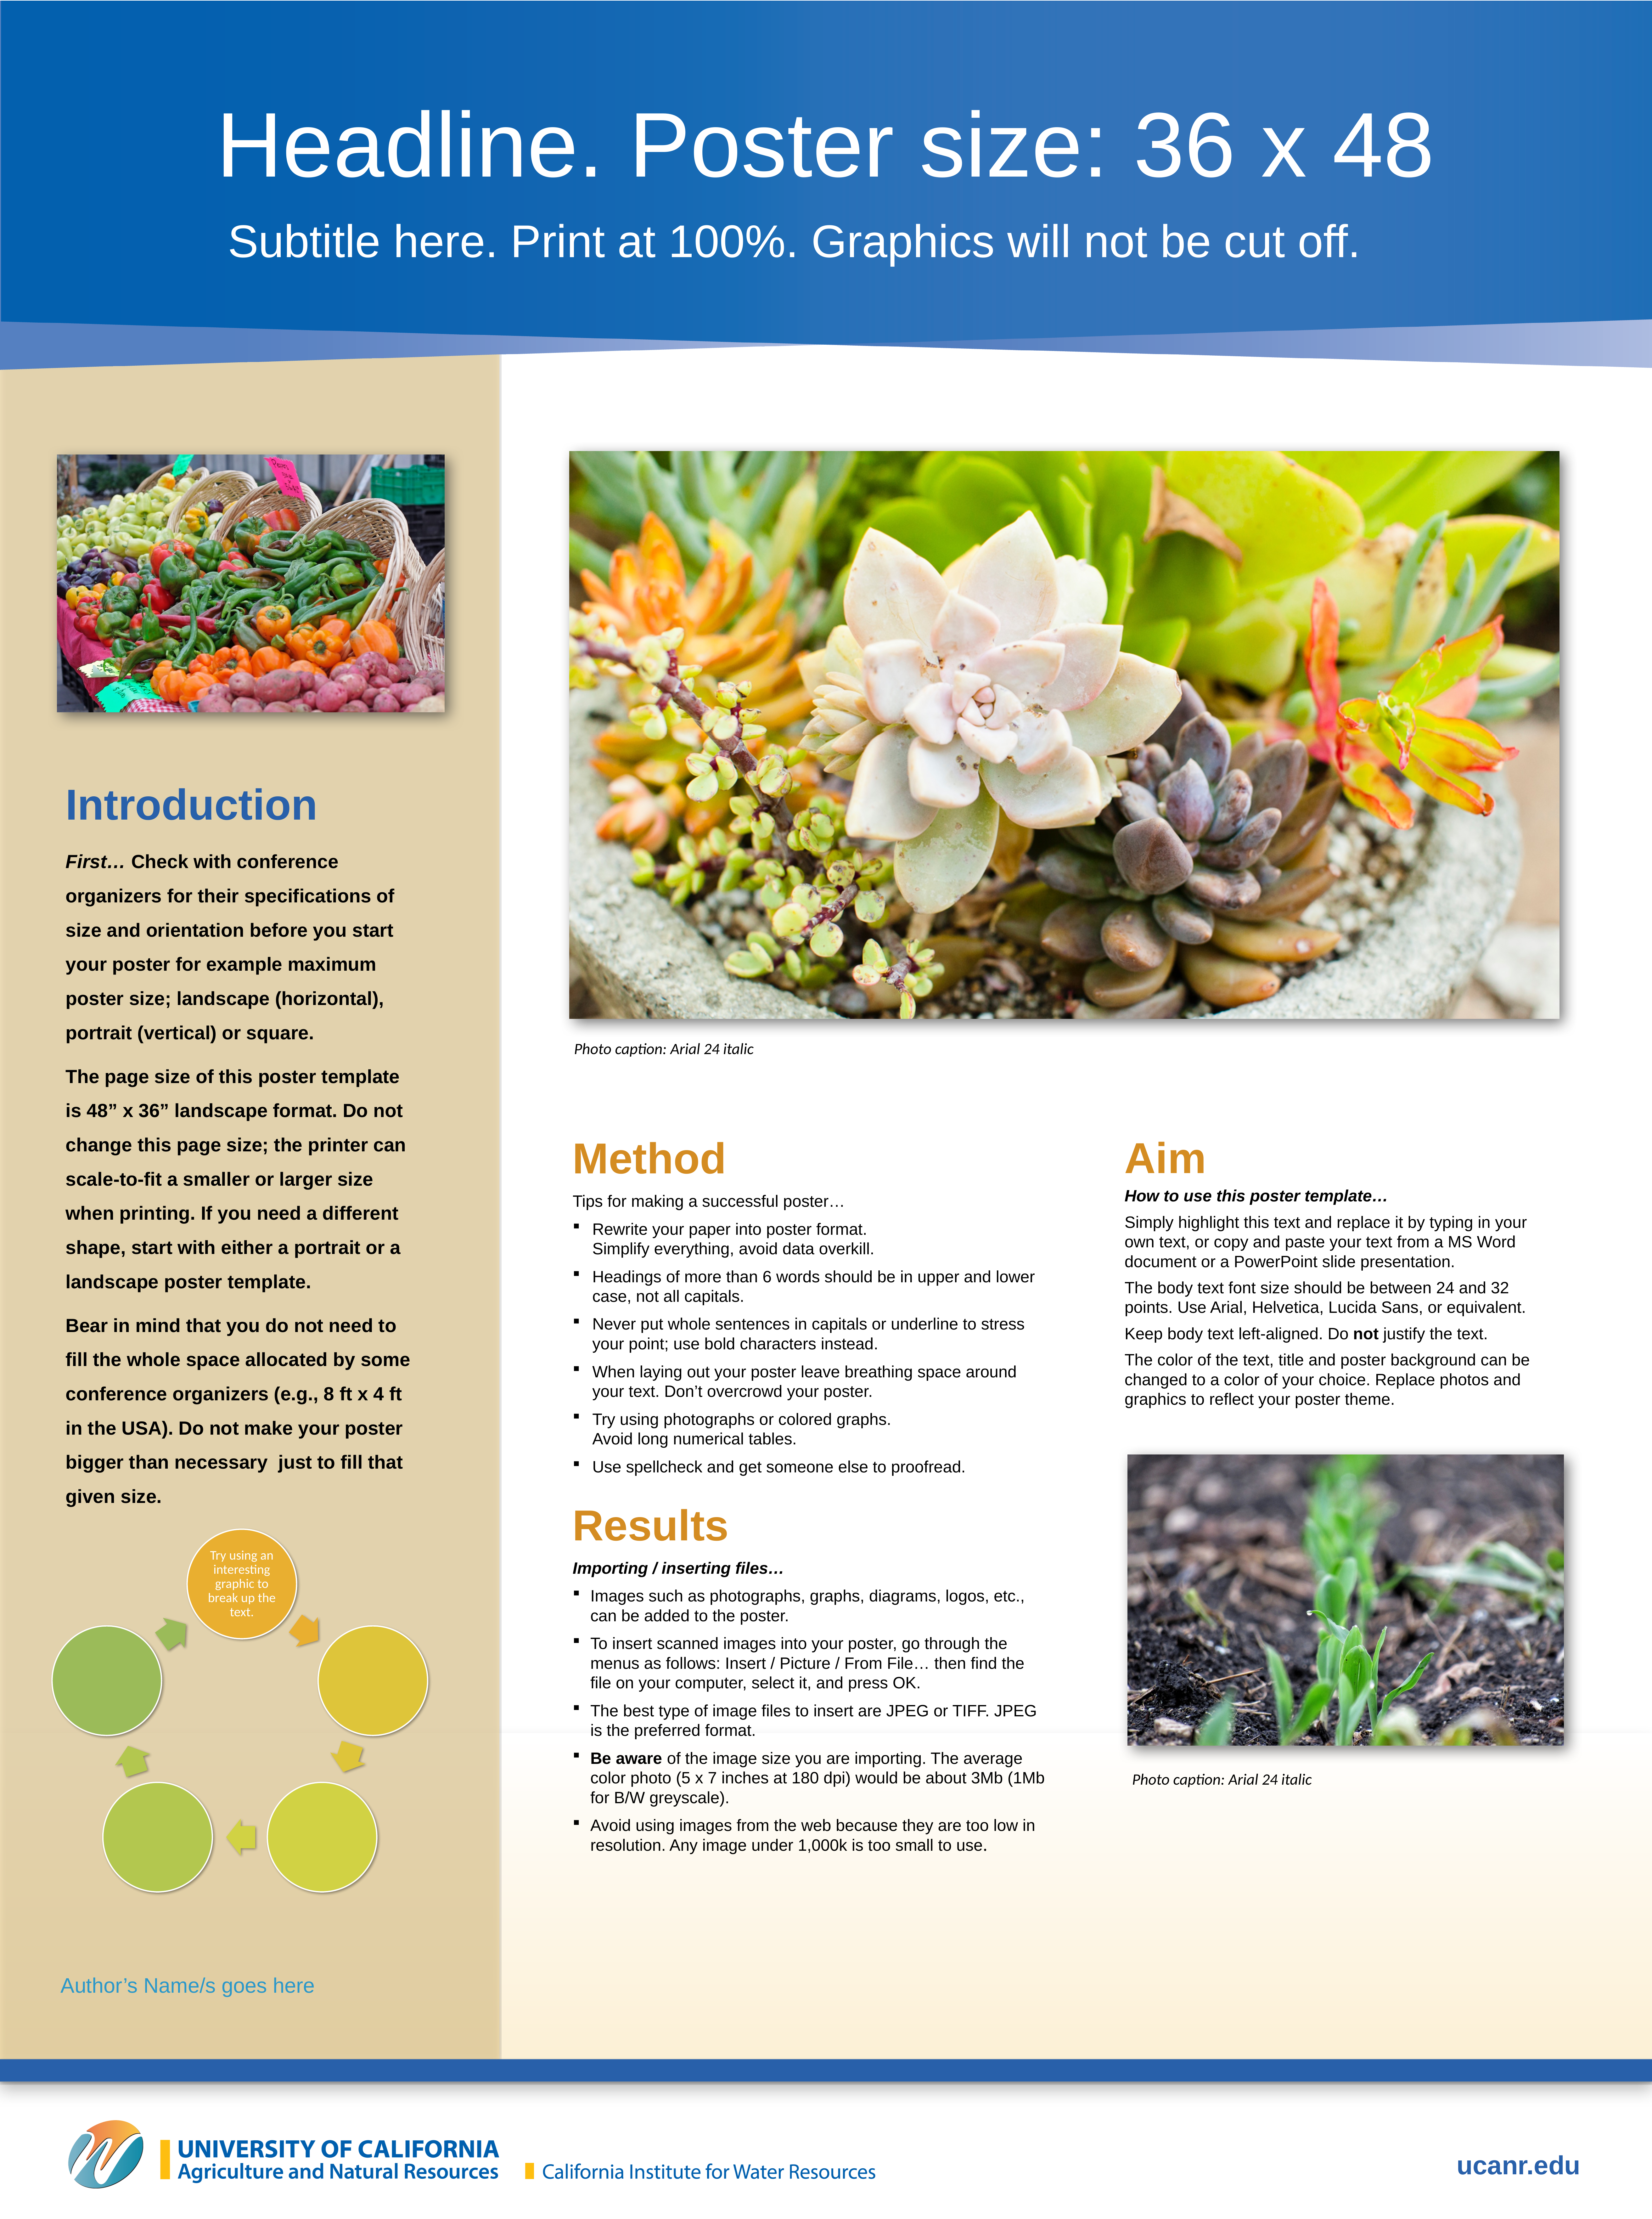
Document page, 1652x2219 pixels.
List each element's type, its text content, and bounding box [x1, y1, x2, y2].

text_box Method Tips for making a successful poster… Rewrite your paper into poster format. Simplify everything, avoid data overkill. Headings of more than 6 words should be in upper and lower case, not all capitals. Never put whole sentences in capitals or underline to stress your point; use bold characters instead. When laying out your poster leave breathing space around your text. Don’t overcrowd your poster. Try using photographs or colored graphs. Avoid long numerical tables. Use spellcheck and get someone else to proofread. Results Importing / inserting files… Images such as photographs, graphs, diagrams, logos, etc., can be added to the poster. To insert scanned images into your poster, go through the menus as follows: Insert / Picture / From File… then find the file on your computer, select it, and press OK. The best type of image files to insert are JPEG or TIFF. JPEG is the preferred format. Be aware of the image size you are importing. The average color photo (5 x 7 inches at 180 dpi) would be about 3Mb (1Mb for B/W greyscale). Avoid using images from the web because they are too low in resolution. Any image under 1,000k is too small to use. [547, 1104, 1073, 1901]
picture [57, 455, 445, 712]
picture [569, 451, 1559, 1019]
text_box ucanr.edu [1037, 2146, 1585, 2182]
picture [0, 1, 1652, 382]
text_box Photo caption: Arial 24 italic [569, 1036, 1538, 1060]
picture [1127, 1454, 1564, 1746]
text_box Aim How to use this poster template… Simply highlight this text and replace it by typing in your own text, or copy and paste your text from a MS Word document or a PowerPoint slide presentation. The body text font size should be between 24 and 32 points. Use Arial, Helvetica, Lucida Sans, or equivalent. Keep body text left-aligned. Do not justify the text. The color of the text, title and poster background can be changed to a color of your choice. Replace photos and graphics to reflect your poster theme. [1120, 1127, 1556, 1411]
text_box Author’s Name/s goes here [42, 1953, 445, 2019]
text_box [52, 1456, 428, 1965]
text_box Introduction First… Check with conference organizers for their specifications of size and orientation before you start your poster for example maximum poster size; landscape (horizontal), portrait (vertical) or square. The page size of this poster template is 48” x 36” landscape format. Do not change this page size; the printer can scale-to-fit a smaller or larger size when printing. If you need a different shape, start with either a portrait or a landscape poster template. Bear in mind that you do not need to fill the whole space allocated by some conference organizers (e.g., 8 ft x 4 ft in the USA). Do not make your poster bigger than necessary just to fill that given size. [41, 738, 445, 1545]
text_box Photo caption: Arial 24 italic [1127, 1766, 1652, 1790]
picture [59, 2111, 880, 2196]
text_box [502, 1733, 1652, 2058]
text_box [0, 2059, 1652, 2082]
text_box [0, 385, 500, 2058]
